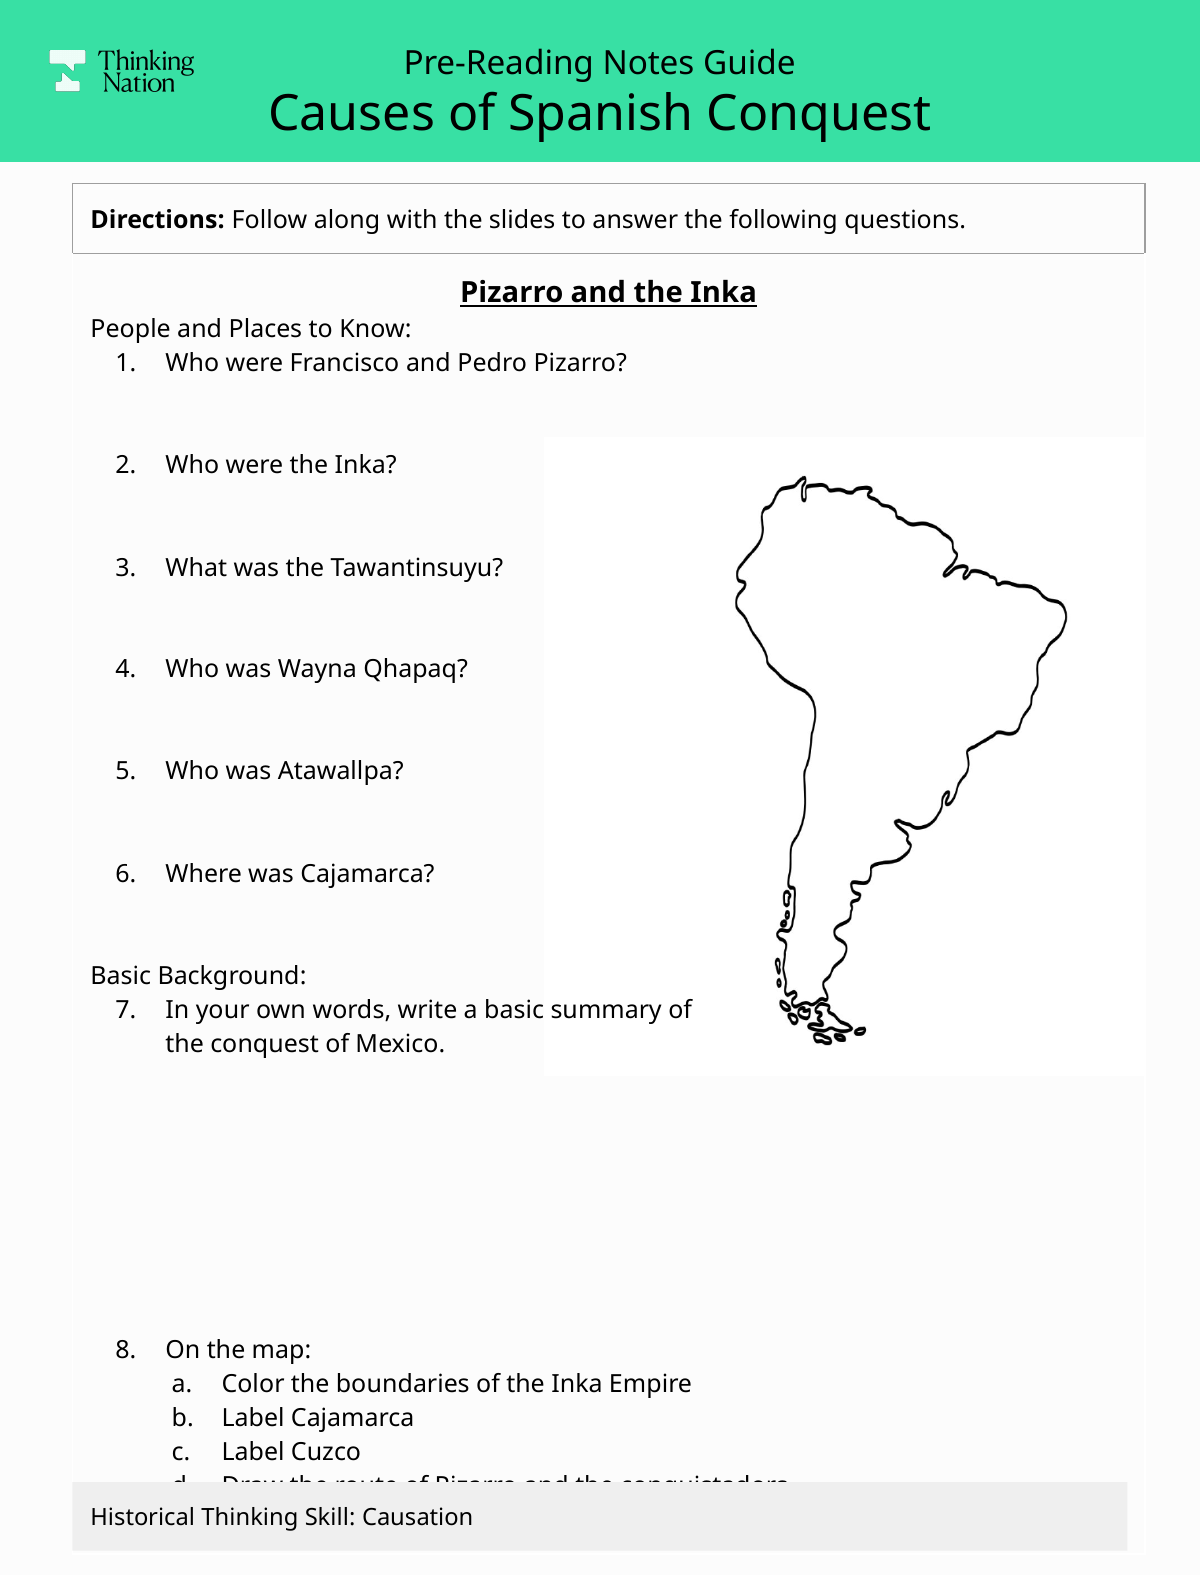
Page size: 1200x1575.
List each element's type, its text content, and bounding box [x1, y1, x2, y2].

table_cell Pizarro and the Inka People and Places to Know: Who were Francisco and Pedro Pizarro? Who were the Inka? What was the Tawantinsuyu? Who was Wayna Qhapaq? Who was Atawallpa? Where was Cajamarca? Basic Background: In your own words, write a basic summary of the conquest of Mexico. On the map: Color the boundaries of the Inka Empire Label Cajamarca Label Cuzco Draw the route of Pizarro and the conquistadors [73, 254, 1144, 1553]
picture [33, 35, 199, 105]
picture [524, 455, 1164, 1058]
table_header Directions: Follow along with the slides to answer the following questions. [73, 184, 1144, 253]
text_box Pre-Reading Notes Guide Causes of Spanish Conquest [0, 0, 1200, 162]
text_box Historical Thinking Skill: Causation [72, 1482, 1128, 1551]
